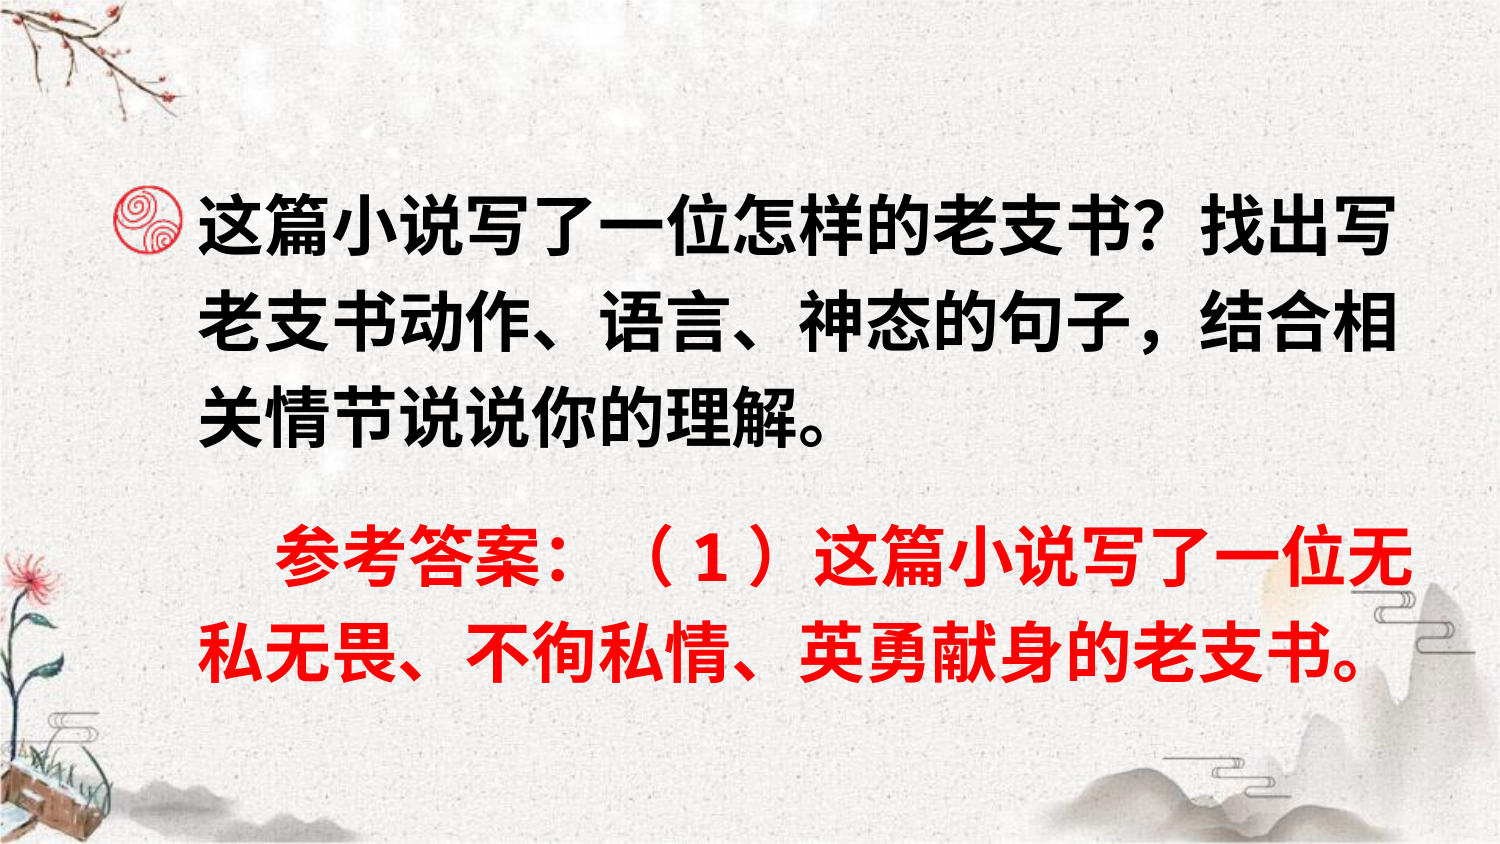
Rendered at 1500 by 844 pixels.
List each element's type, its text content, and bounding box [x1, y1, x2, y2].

text_box 参考答案：（1）这篇小说写了一位无私无畏、不徇私情、英勇献身的老支书。 [183, 491, 1437, 699]
picture [0, 0, 1500, 844]
text_box 这篇小说写了一位怎样的老支书？找出写老支书动作、语言、神态的句子，结合相关情节说说你的理解。 [183, 160, 1428, 463]
